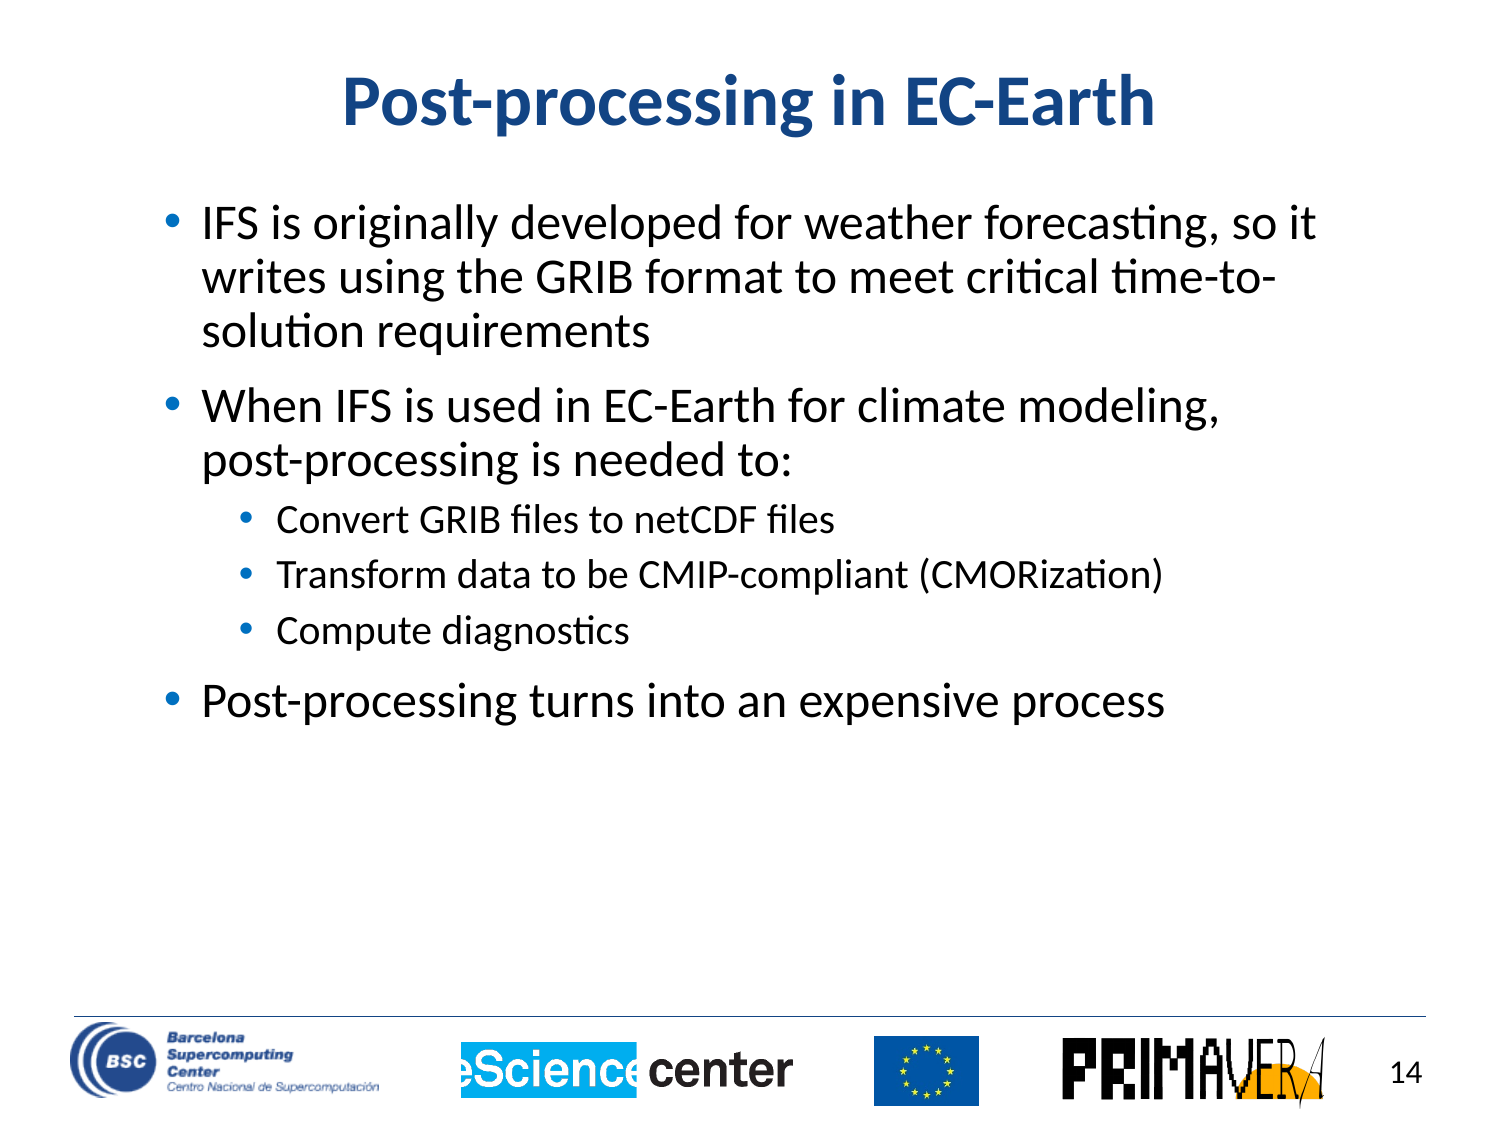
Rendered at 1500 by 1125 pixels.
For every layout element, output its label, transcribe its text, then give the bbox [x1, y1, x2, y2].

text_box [73, 1016, 1438, 1109]
title Post-processing in EC-Earth [192, 45, 1308, 159]
list IFS is originally developed for weather forecasting, so it writes using the GRIB format to meet critical time-to-solution requirements When IFS is used in EC-Earth for climate modeling, post-processing is needed to: Convert GRIB files to netCDF files Transform data to be CMIP-compliant (CMORization) Compute diagnostics Post-processing turns into an expensive process [140, 166, 1360, 1006]
